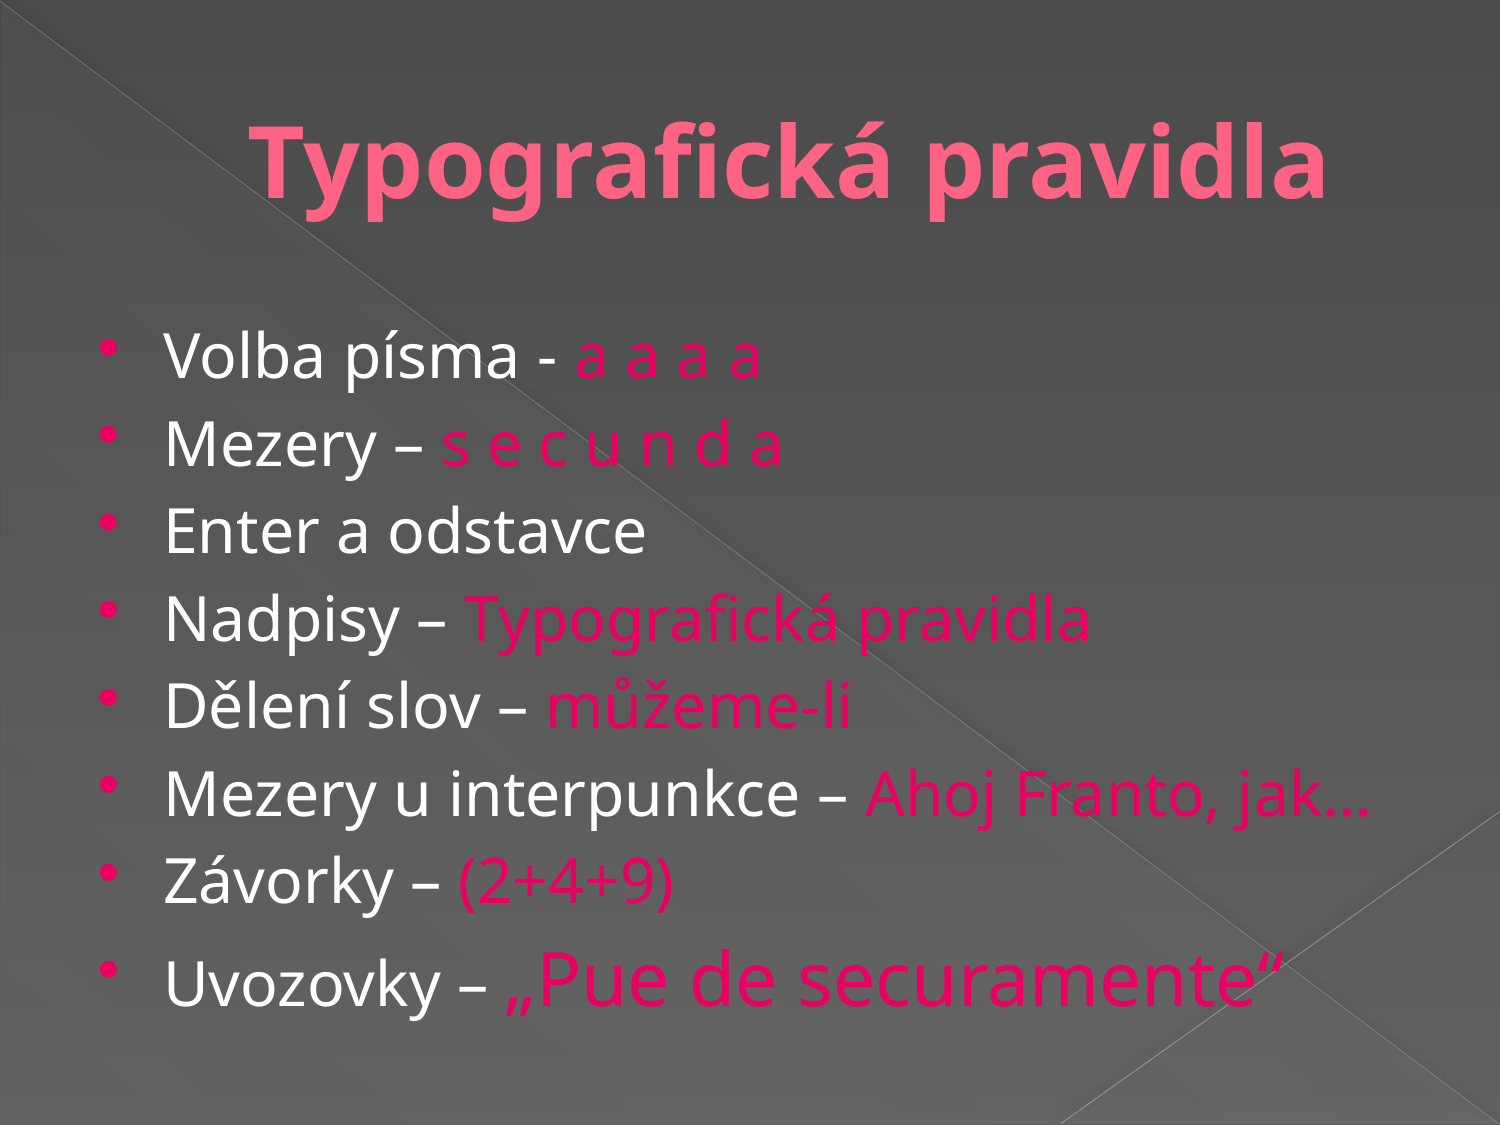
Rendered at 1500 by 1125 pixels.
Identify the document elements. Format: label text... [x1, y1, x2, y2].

list Volba písma - a a a a Mezery – s e c u n d a Enter a odstavce Nadpisy – Typografická pravidla Dělení slov – můžeme-li Mezery u interpunkce – Ahoj Franto, jak… Závorky – (2+4+9) Uvozovky – „Pue de securamente“ [75, 308, 1425, 1059]
title Typografická pravidla [75, 43, 1425, 274]
